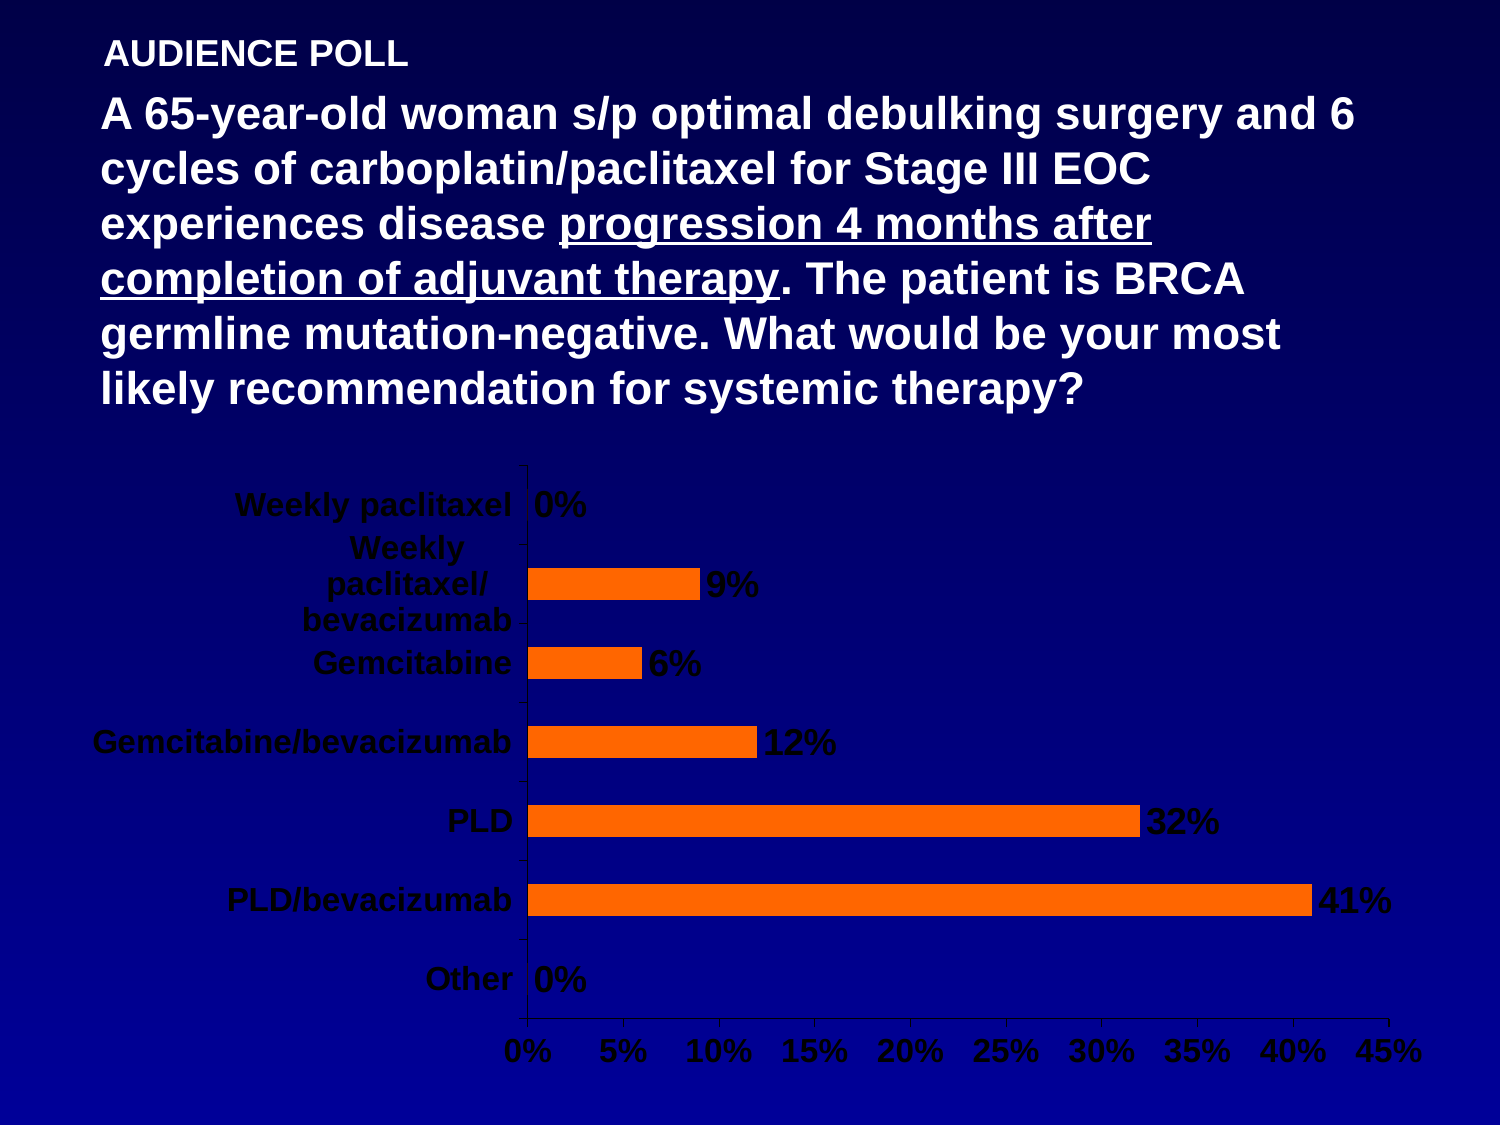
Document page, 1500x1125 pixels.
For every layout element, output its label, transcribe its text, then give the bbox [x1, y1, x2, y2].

text_box AUDIENCE POLL [103, 29, 410, 75]
text_box A 65-year-old woman s/p optimal debulking surgery and 6 cycles of carboplatin/paclitaxel for Stage III EOC experiences disease progression 4 months after completion of adjuvant therapy. The patient is BRCA germline mutation-negative. What would be your most likely recommendation for systemic therapy? [85, 62, 1407, 433]
chart [39, 435, 1441, 1102]
